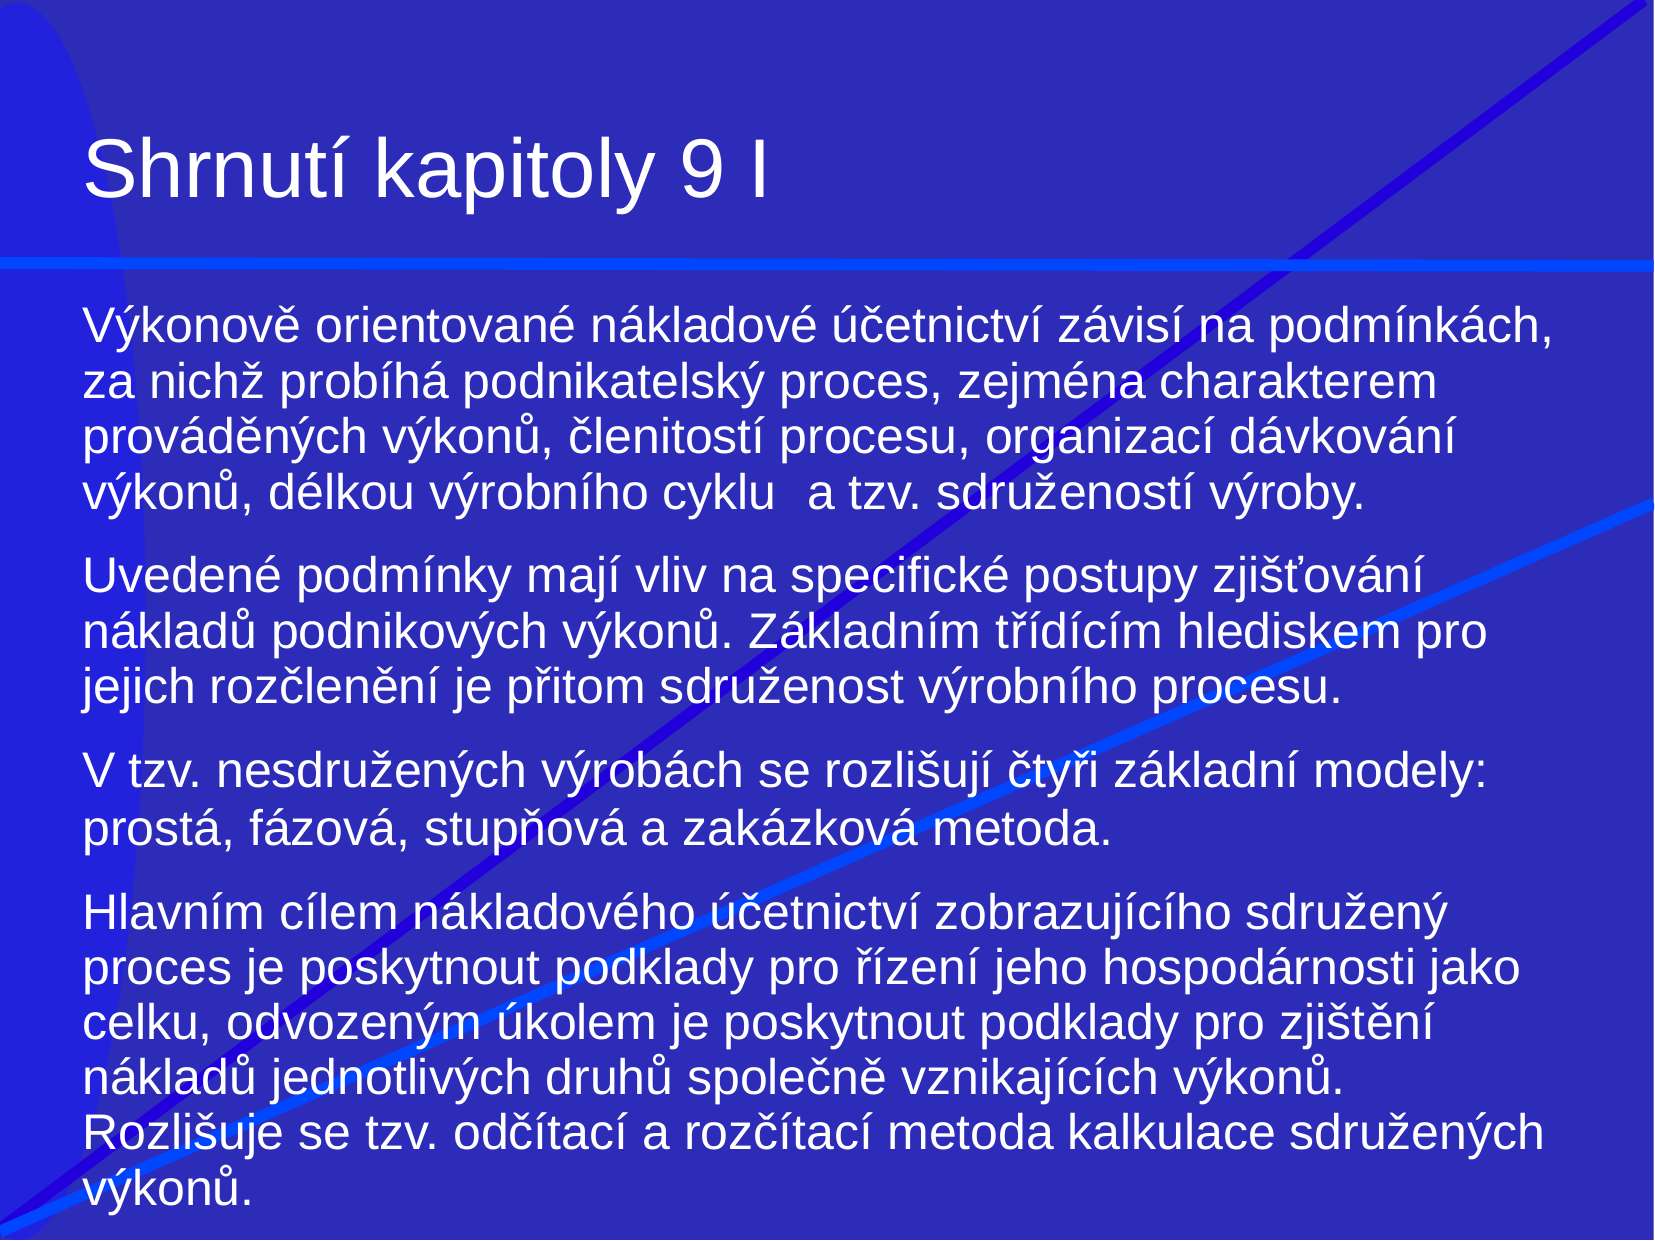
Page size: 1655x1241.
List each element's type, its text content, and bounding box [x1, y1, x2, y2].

text_box Výkonově orientované nákladové účetnictví závisí na podmínkách, za nichž probíhá podnikatelský proces, zejména charakterem prováděných výkonů, členitostí procesu, organizací dávkování výkonů, délkou výrobního cyklu a tzv. sdružeností výroby. Uvedené podmínky mají vliv na specifické postupy zjišťování nákladů podnikových výkonů. Základním třídícím hlediskem pro jejich rozčlenění je přitom sdruženost výrobního procesu. V tzv. nesdružených výrobách se rozlišují čtyři základní modely: prostá, fázová, stupňová a zakázková metoda. Hlavním cílem nákladového účetnictví zobrazujícího sdružený proces je poskytnout podklady pro řízení jeho hospodárnosti jako celku, odvozeným úkolem je poskytnout podklady pro zjištění nákladů jednotlivých druhů společně vznikajících výkonů. Rozlišuje se tzv. odčítací a rozčítací metoda kalkulace sdružených výkonů. [80, 296, 1559, 1217]
title Shrnutí kapitoly 9 I [80, 64, 1574, 321]
